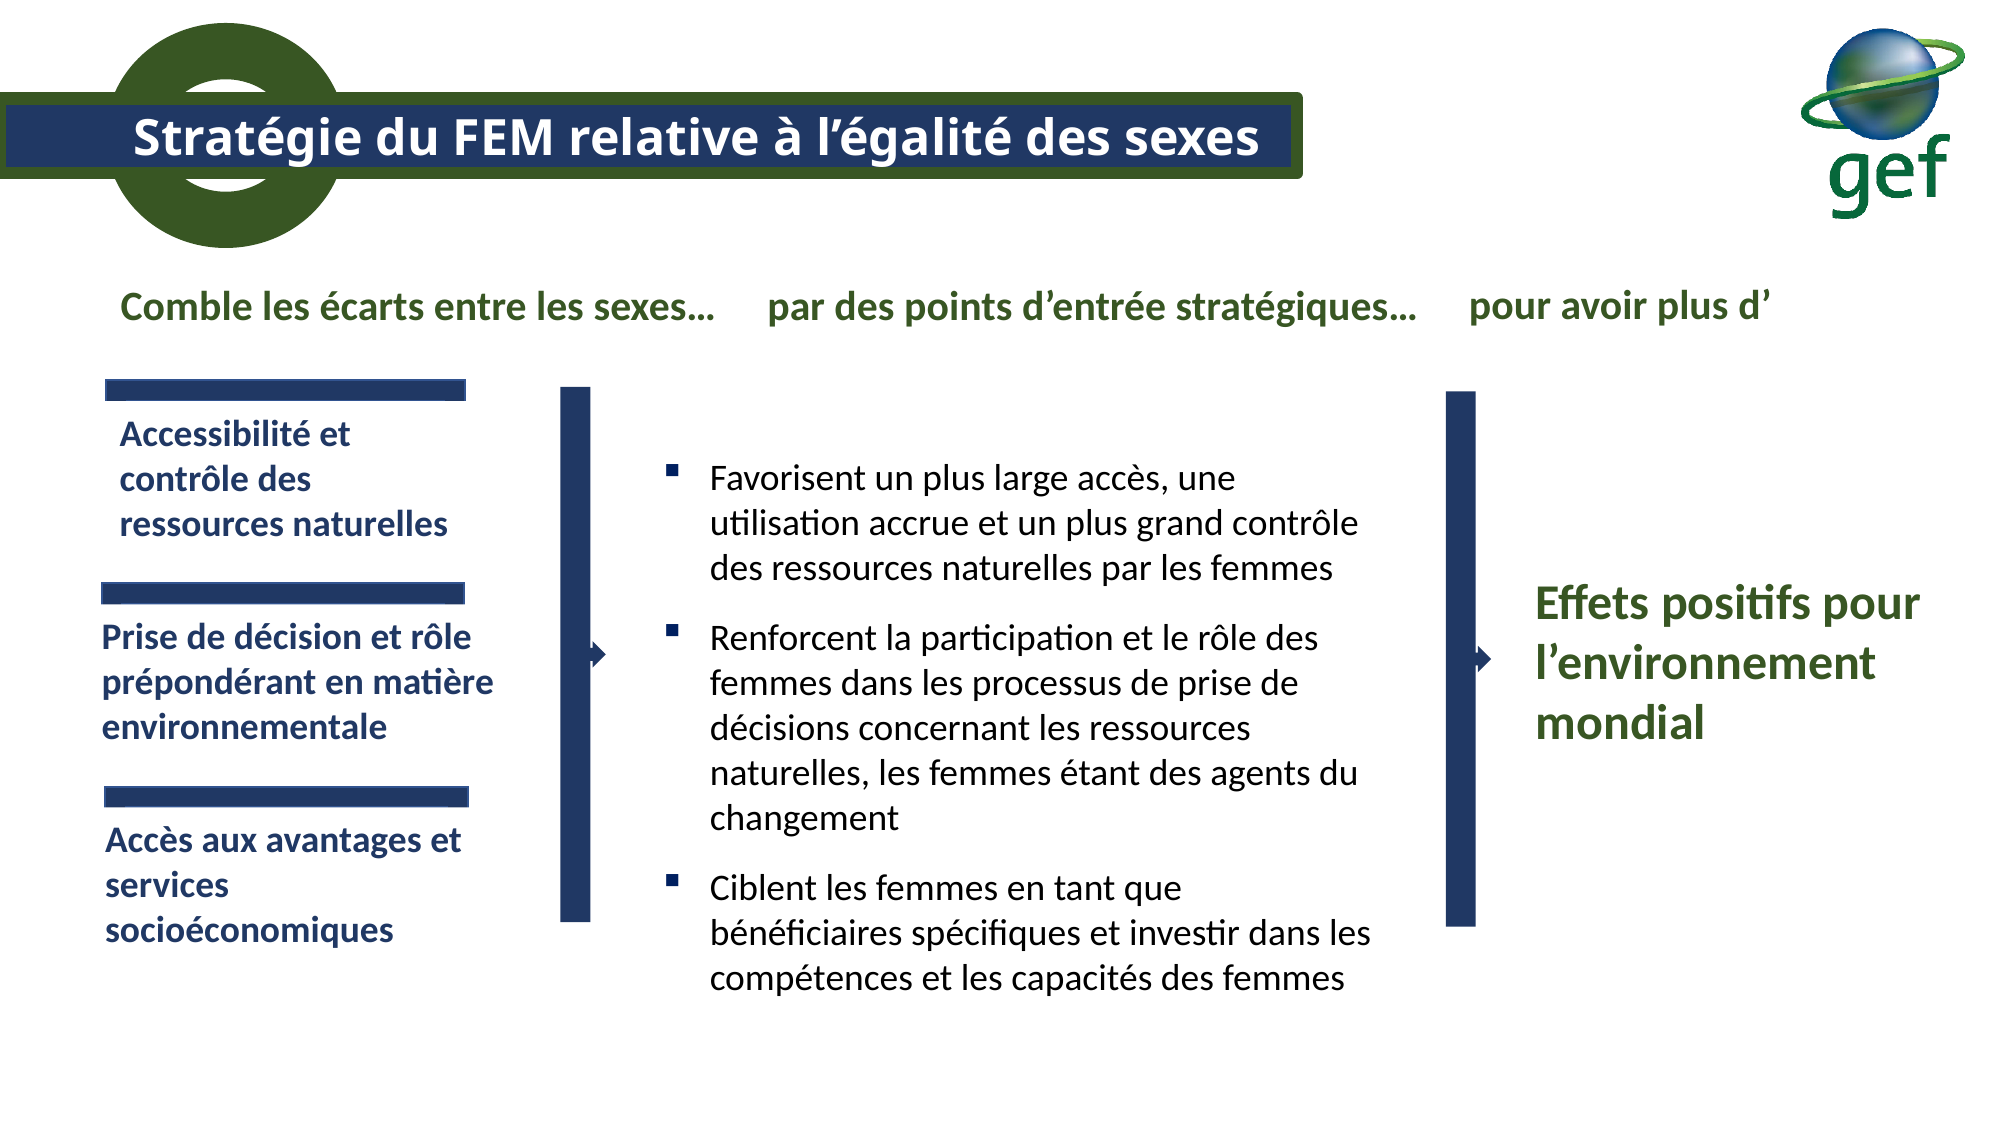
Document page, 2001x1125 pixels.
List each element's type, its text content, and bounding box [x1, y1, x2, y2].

text_box Favorisent un plus large accès, une utilisation accrue et un plus grand contrôle des ressources naturelles par les femmes Renforcent la participation et le rôle des femmes dans les processus de prise de décisions concernant les ressources naturelles, les femmes étant des agents du changement Ciblent les femmes en tant que bénéficiaires spécifiques et investir dans les compétences et les capacités des femmes [648, 445, 1396, 1064]
text_box Comble les écarts entre les sexes… [105, 271, 751, 337]
text_box Effets positifs pour l’environnement mondial [1520, 562, 1946, 758]
text_box Accessibilité et contrôle des ressources naturelles [104, 401, 487, 596]
text_box [111, 174, 340, 250]
text_box [1445, 391, 1492, 927]
picture [1796, 22, 1969, 224]
text_box [104, 786, 469, 807]
text_box par des points d’entrée stratégiques… [752, 271, 1523, 337]
text_box Stratégie du FEM relative à l’égalité des sexes [0, 98, 1298, 174]
text_box [560, 386, 606, 923]
text_box Prise de décision et rôle prépondérant en matière environnementale [86, 604, 531, 799]
text_box pour avoir plus d’ [1454, 270, 1917, 336]
text_box [105, 379, 466, 401]
text_box Accès aux avantages et services socioéconomiques [90, 807, 509, 1003]
text_box [101, 582, 465, 604]
text_box [111, 21, 340, 98]
